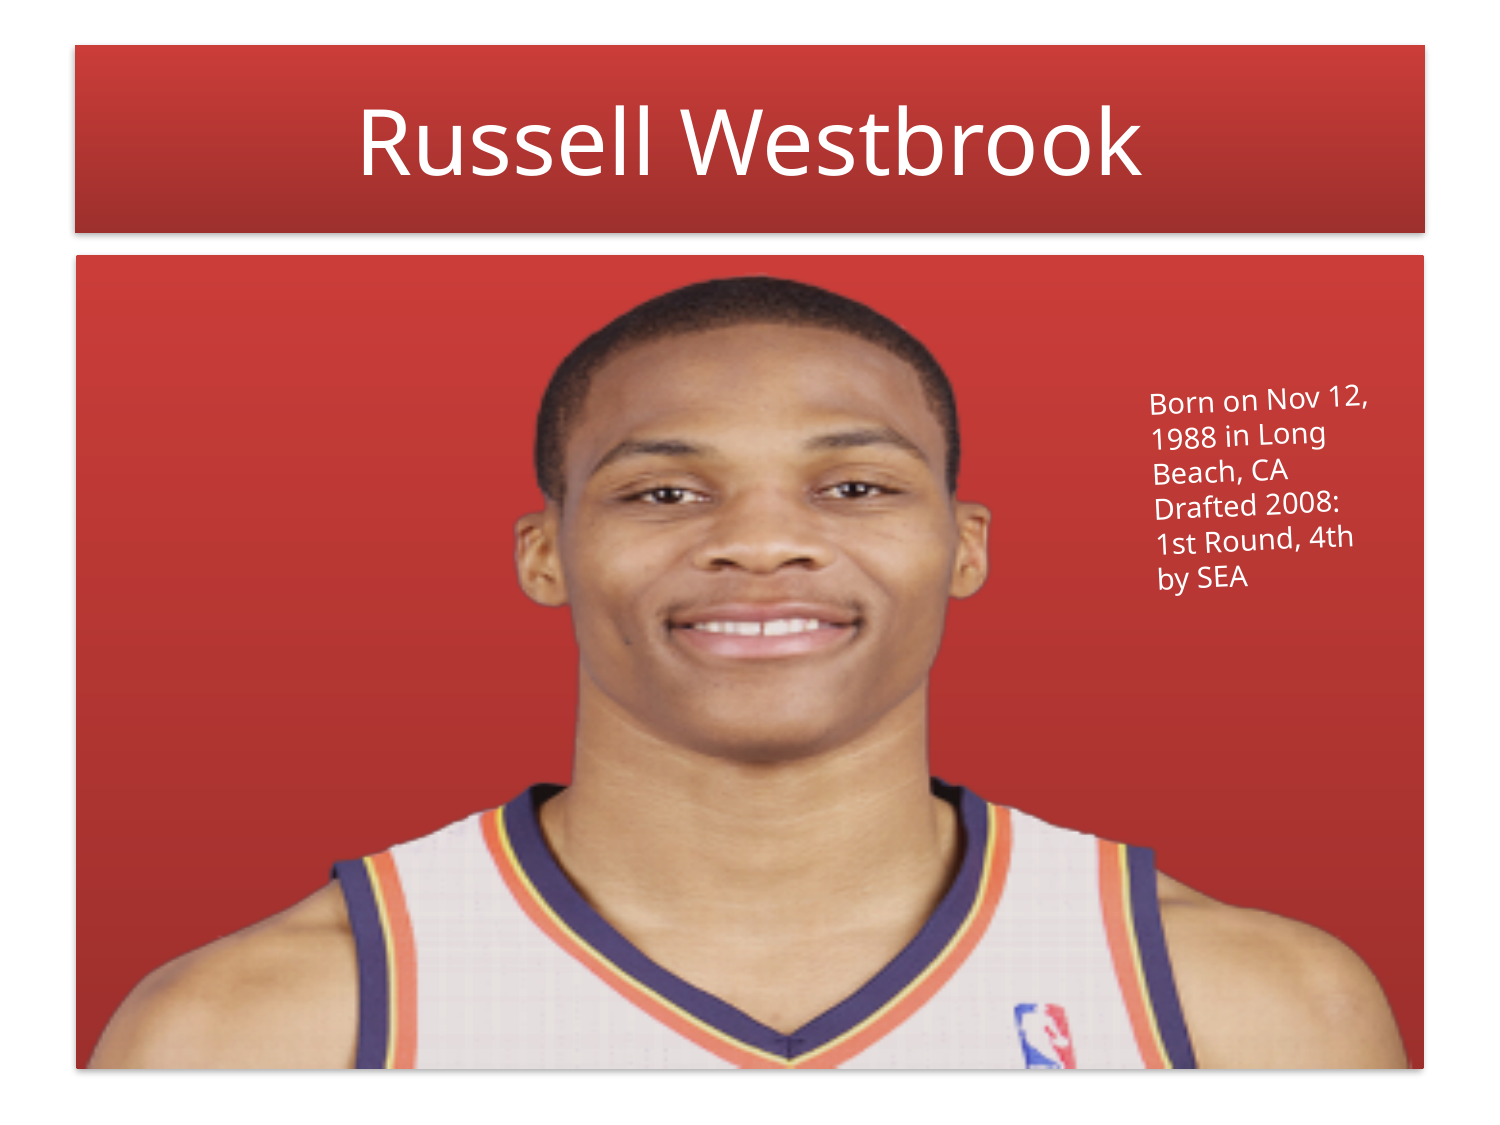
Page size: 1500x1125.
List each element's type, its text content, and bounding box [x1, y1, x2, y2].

title Russell Westbrook [75, 45, 1425, 233]
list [76, 255, 1424, 1069]
